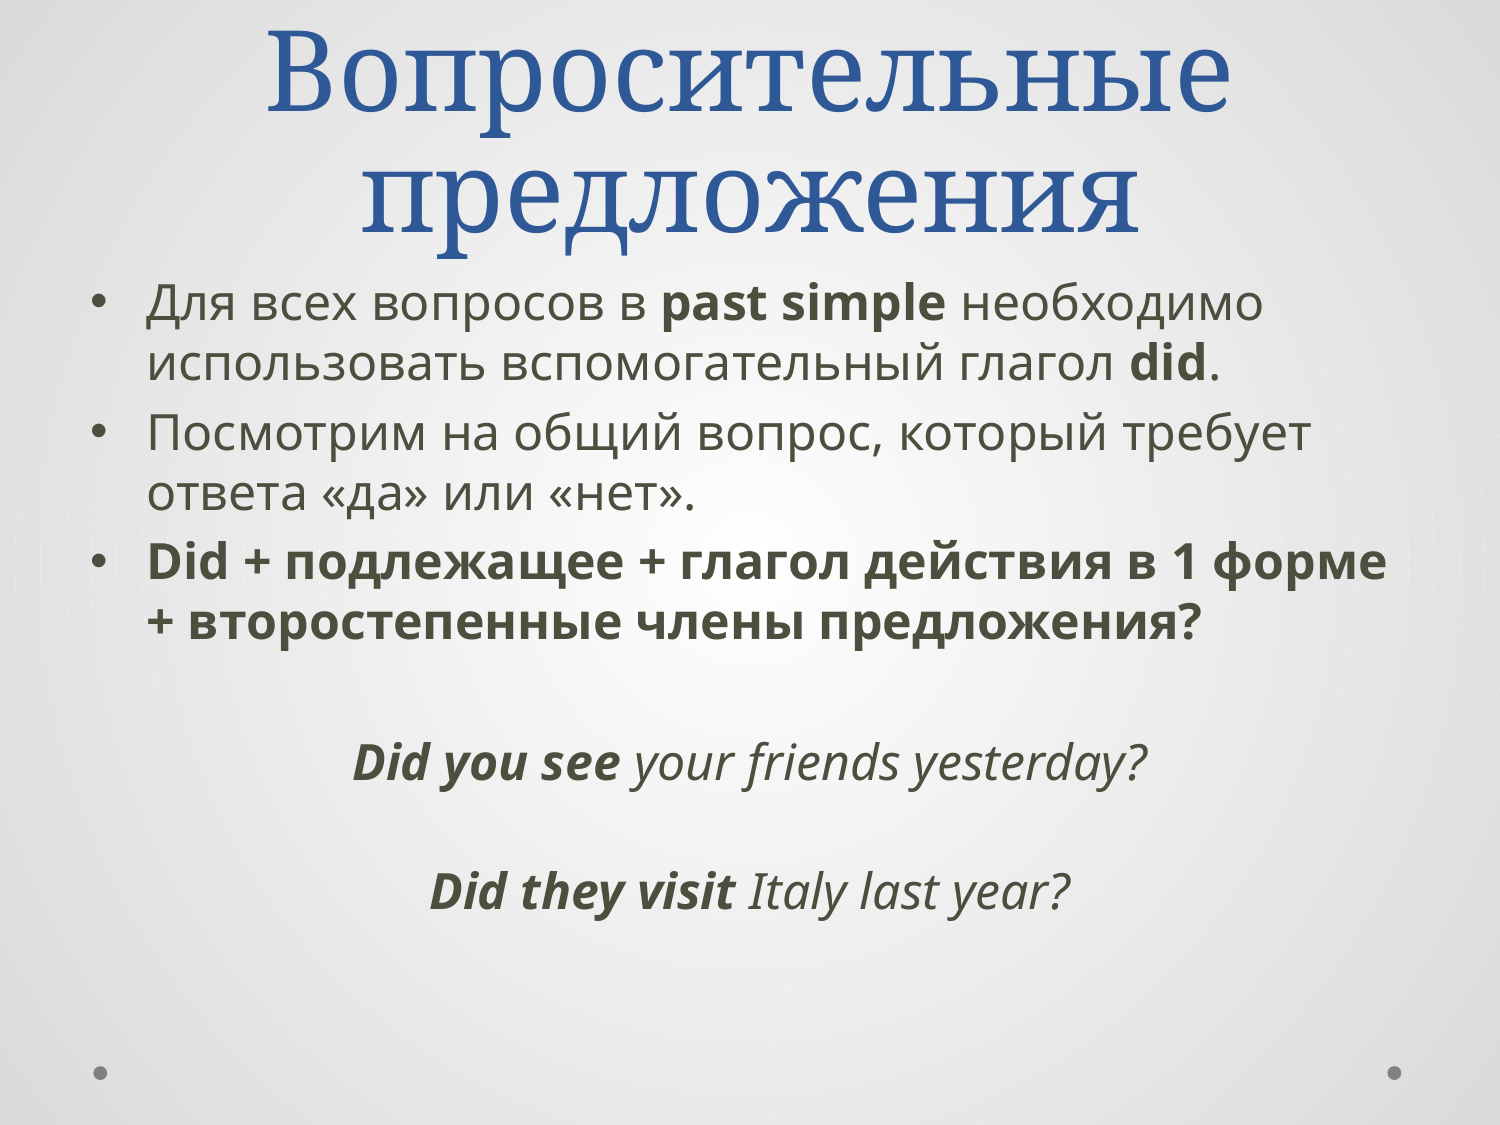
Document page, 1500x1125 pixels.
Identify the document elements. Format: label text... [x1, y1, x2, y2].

title Вопросительные предложения [75, 0, 1425, 262]
list Для всех вопросов в past simple необходимо использовать вспомогательный глагол did. Посмотрим на общий вопрос, который требует ответа «да» или «нет». Did + подлежащее + глагол действия в 1 форме + второстепенные члены предложения? Did you see your friends yesterday? Did they visit Italy last year? [75, 262, 1425, 1005]
